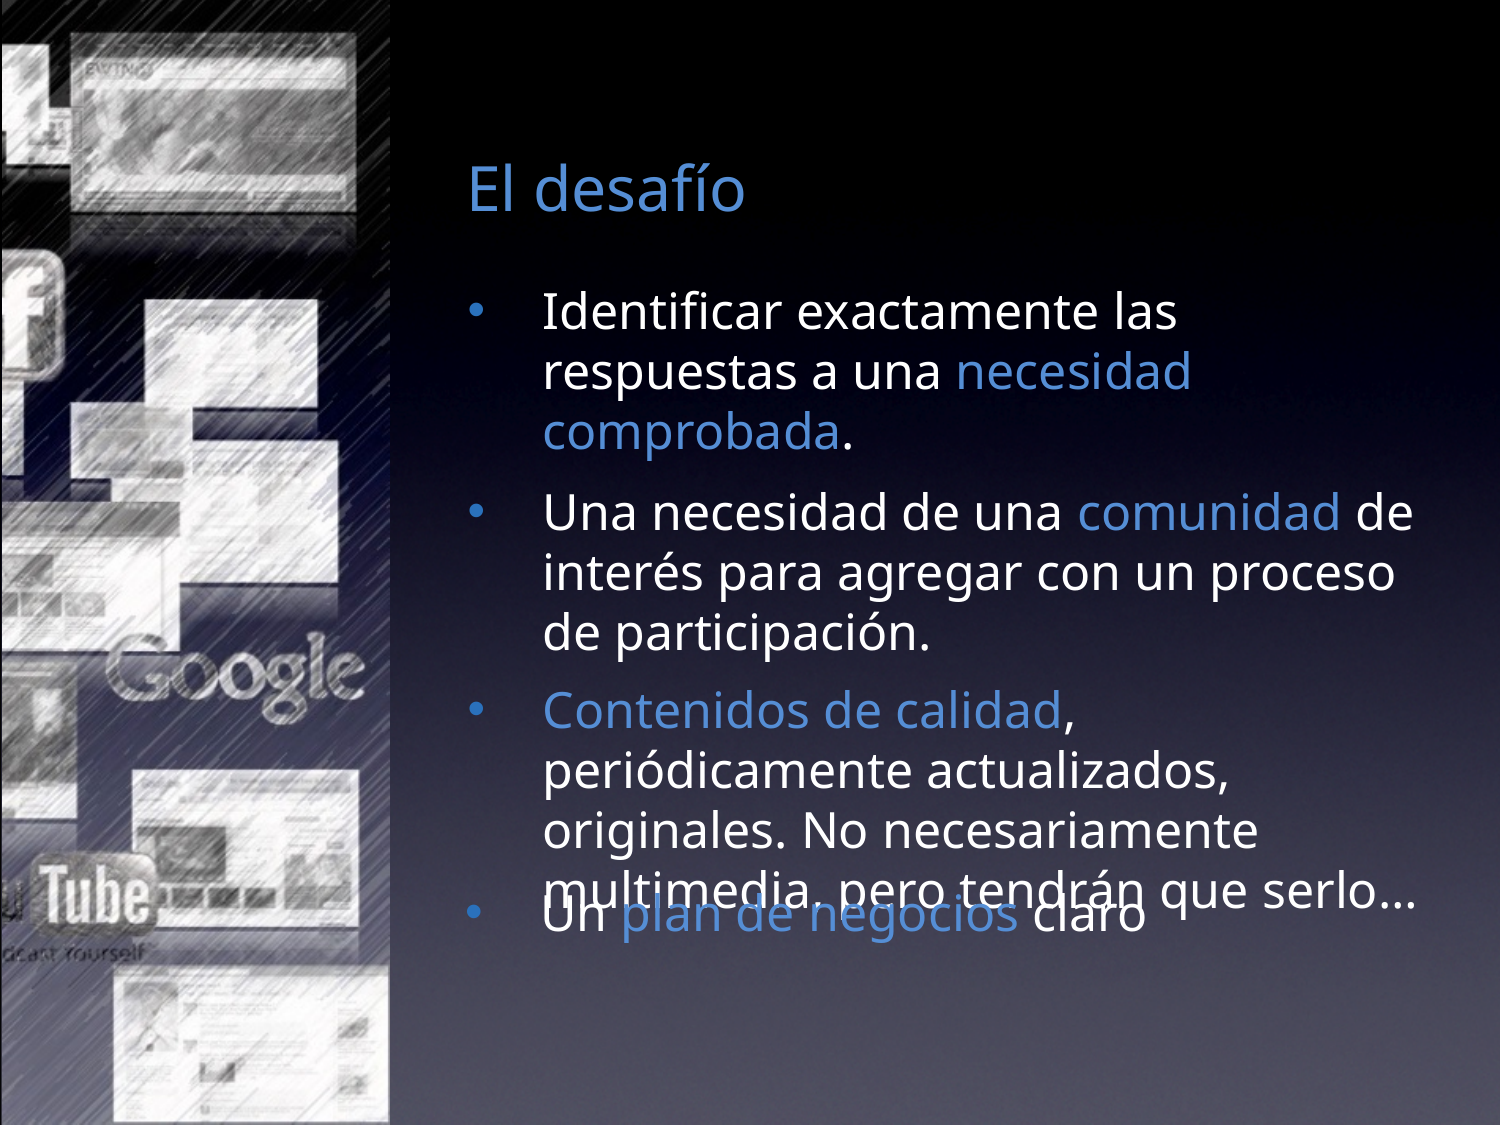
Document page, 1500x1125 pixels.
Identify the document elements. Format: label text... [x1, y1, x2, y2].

text_box Una necesidad de una comunidad de interés para agregar con un proceso de participación. [394, 473, 1471, 627]
text_box Un plan de negocios claro [394, 873, 1453, 1045]
text_box El desafío [451, 142, 1456, 234]
text_box Contenidos de calidad, periódicamente actualizados, originales. No necesariamente multimedia, pero tendrán que serlo… [394, 670, 1456, 843]
picture [0, 0, 1500, 1125]
text_box [394, 867, 1386, 873]
text_box Identificar exactamente las respuestas a una necesidad comprobada. [394, 272, 1431, 426]
